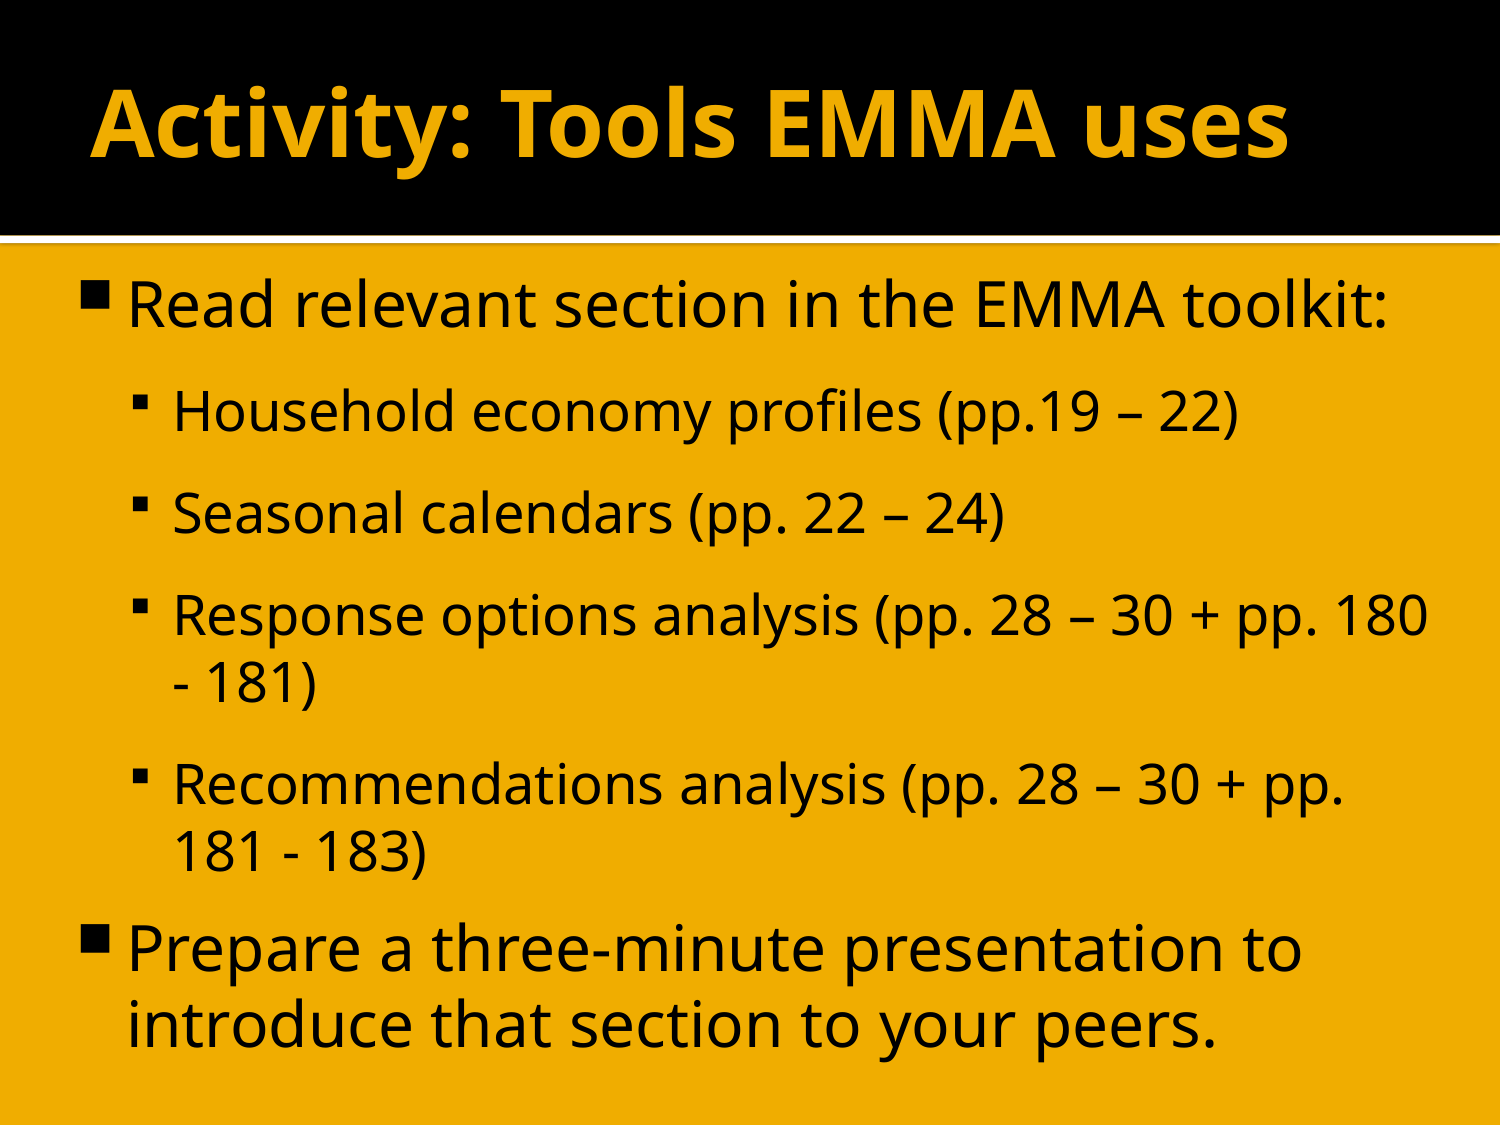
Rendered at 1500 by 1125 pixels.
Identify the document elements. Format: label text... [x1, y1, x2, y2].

title Activity: Tools EMMA uses [75, 17, 1425, 223]
list Read relevant section in the EMMA toolkit: Household economy profiles (pp.19 – 22) Seasonal calendars (pp. 22 – 24) Response options analysis (pp. 28 – 30 + pp. 180 - 181) Recommendations analysis (pp. 28 – 30 + pp. 181 - 183) Prepare a three-minute presentation to introduce that section to your peers. [47, 248, 1448, 1083]
